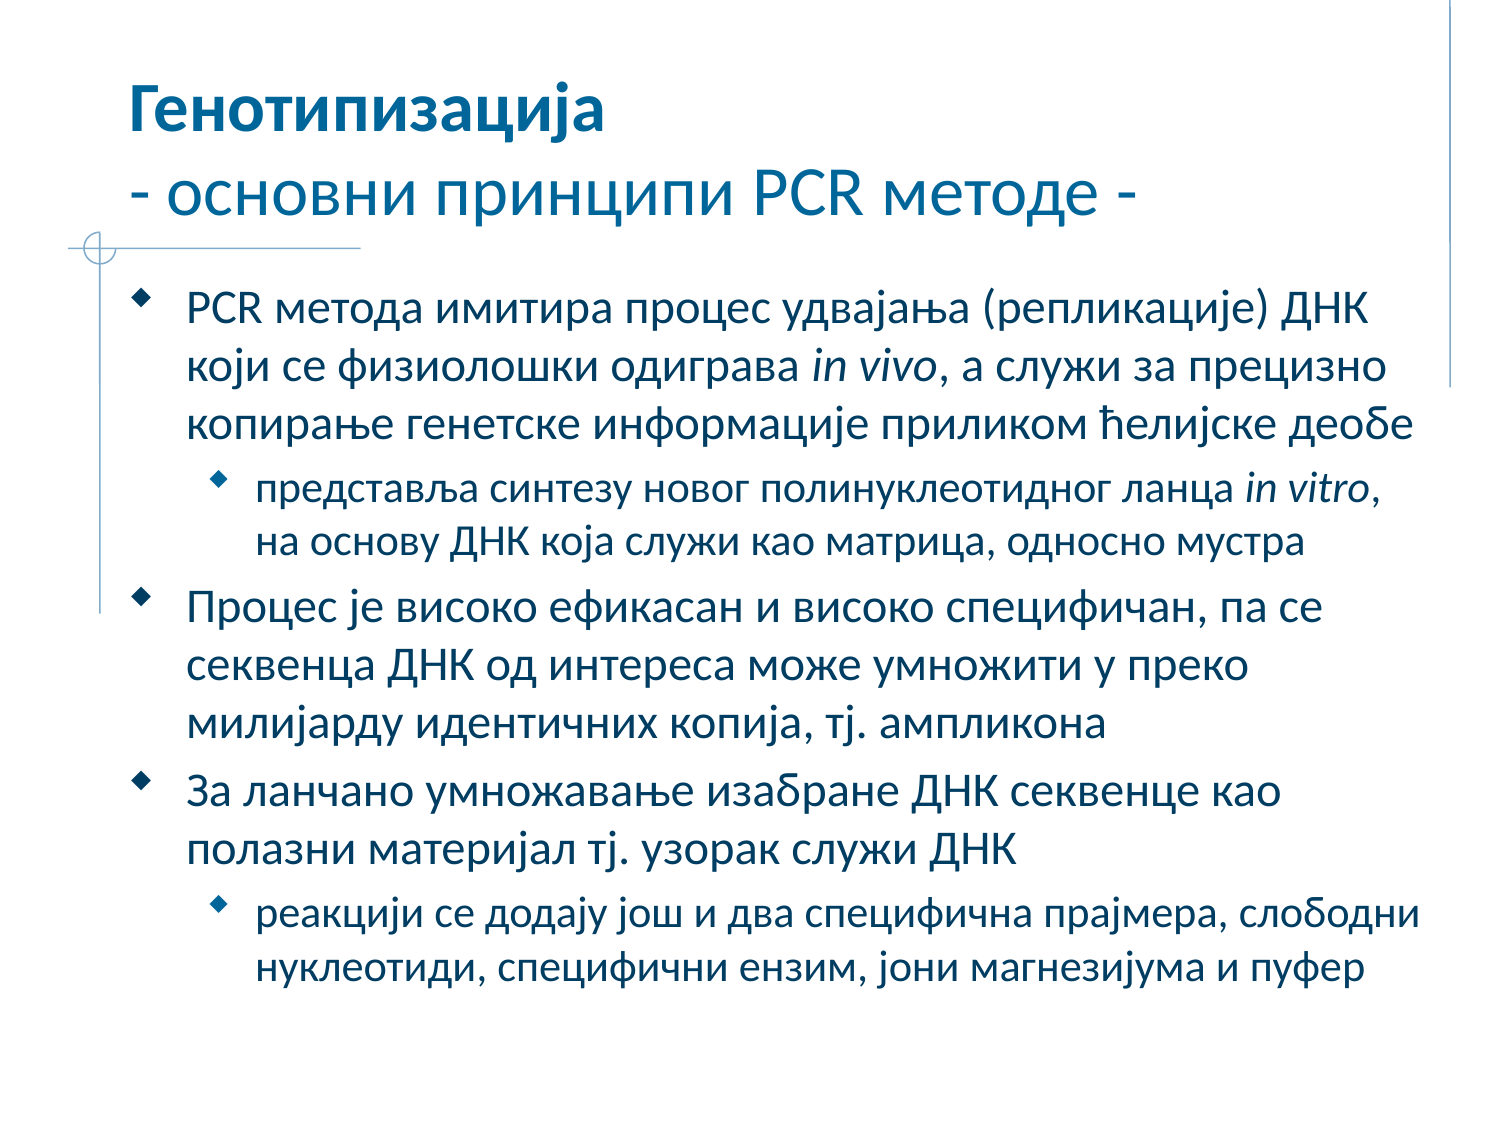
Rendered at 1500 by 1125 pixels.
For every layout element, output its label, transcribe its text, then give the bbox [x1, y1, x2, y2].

list PCR метода имитира процес удвајања (репликације) ДНК који се физиолошки одиграва in vivo, а служи за прецизно копирање генетске информације приликом ћелијске деобе представља синтезу новог полинуклеотидног ланца in vitro, на основу ДНК која служи као матрица, односно мустра Процес је високо ефикасан и високо специфичан, па се секвенца ДНК од интереса може умножити у преко милијарду идентичних копија, тј. ампликона За ланчано умножавање изабране ДНК секвенце као полазни материјал тј. узорак служи ДНК реакцији се додају још и два специфична прајмера, слободни нуклеотиди, специфични ензим, јони магнезијума и пуфер [111, 266, 1448, 1047]
title Генотипизација - основни принципи PCR методе - [113, 49, 1436, 238]
